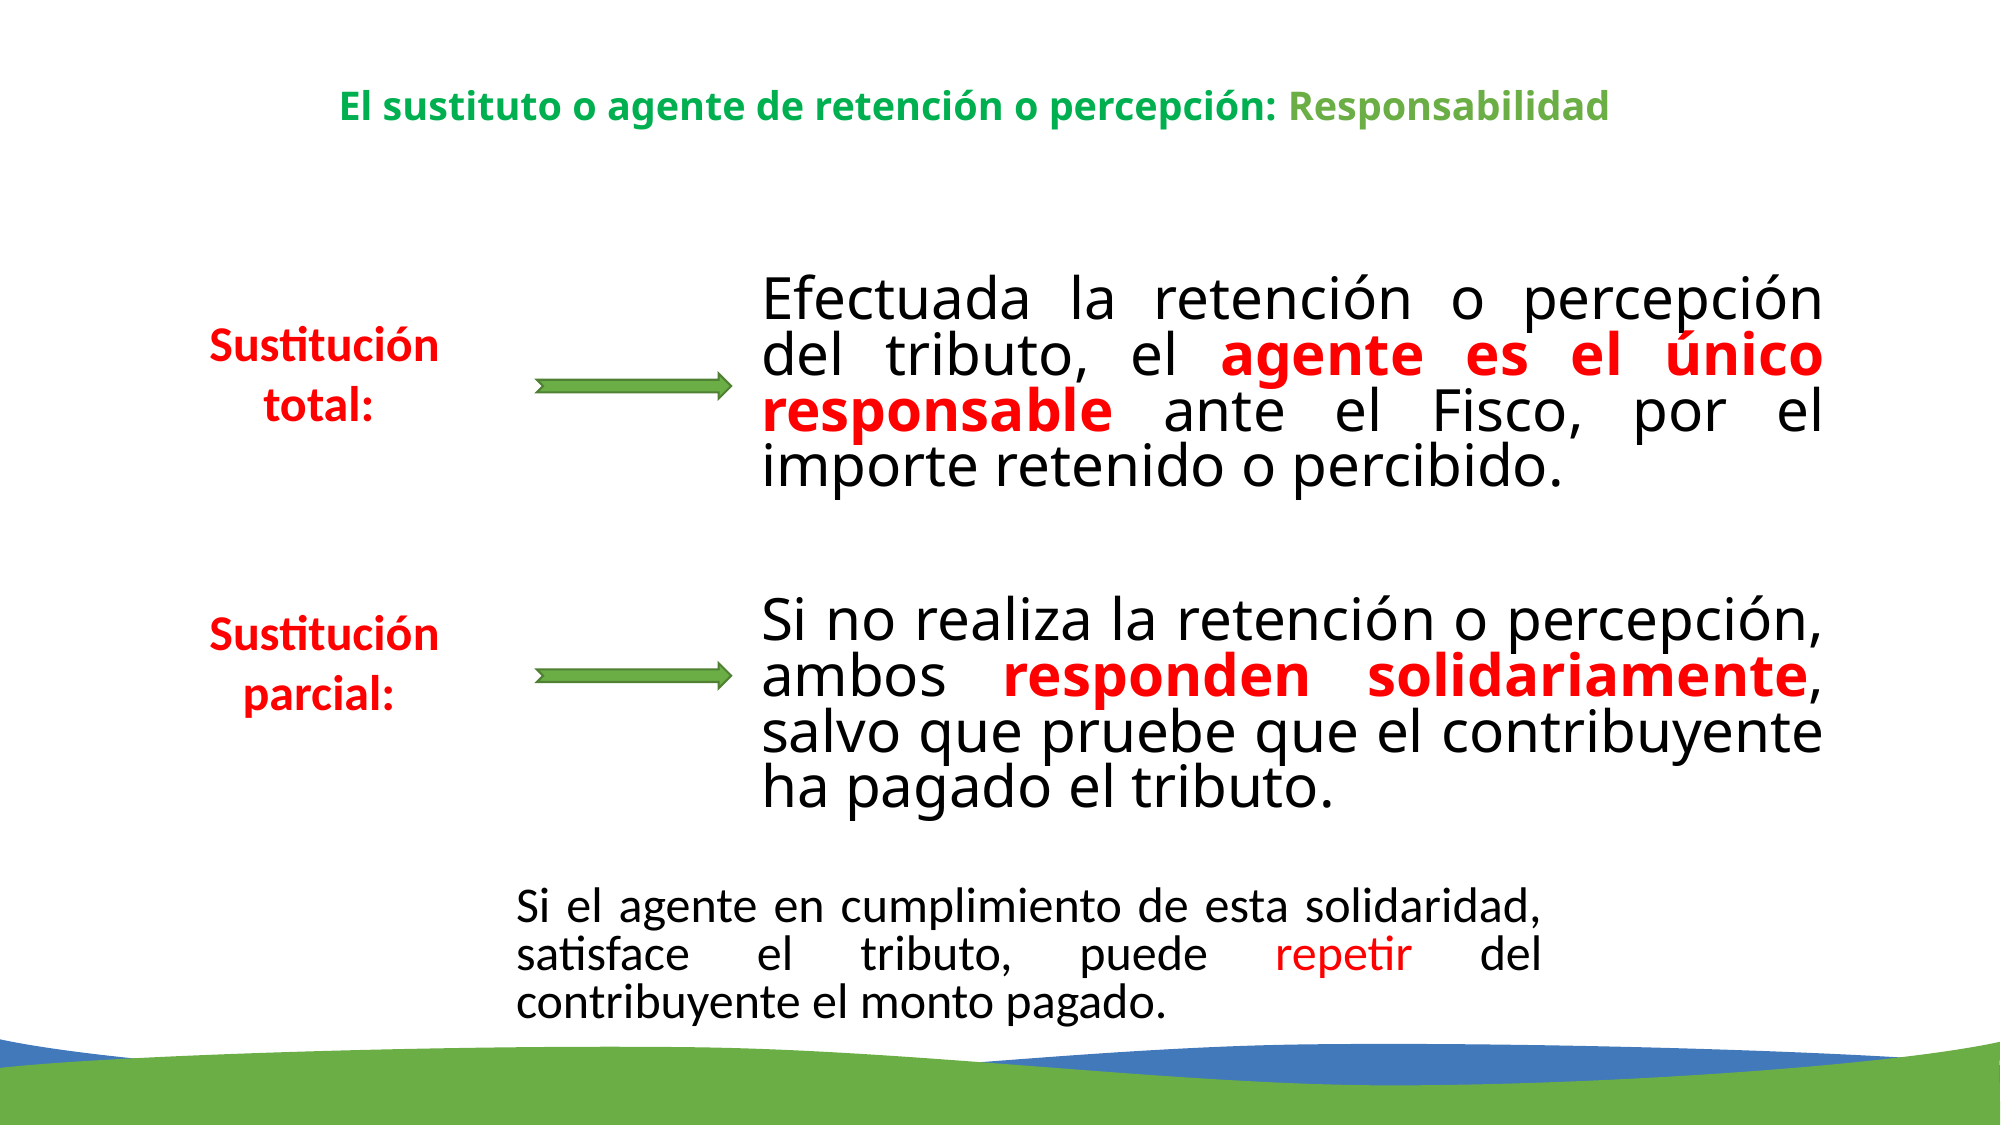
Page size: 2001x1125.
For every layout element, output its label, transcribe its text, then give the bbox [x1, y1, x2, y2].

text_box Sustitución parcial: [180, 592, 469, 728]
text_box [534, 660, 733, 691]
title El sustituto o agente de retención o percepción: Responsabilidad [224, 78, 1725, 185]
text_box Si el agente en cumplimiento de esta solidaridad, satisface el tributo, puede repetir del contribuyente el monto pagado. [501, 877, 1558, 1092]
text_box Sustitución total: [191, 304, 458, 440]
text_box [534, 370, 733, 402]
text_box Efectuada la retención o percepción del tributo, el agente es el único responsable ante el Fisco, por el importe retenido o percibido. Si no realiza la retención o percepción, ambos responden solidariamente, salvo que pruebe que el contribuyente ha pagado el tributo. [746, 196, 1840, 857]
